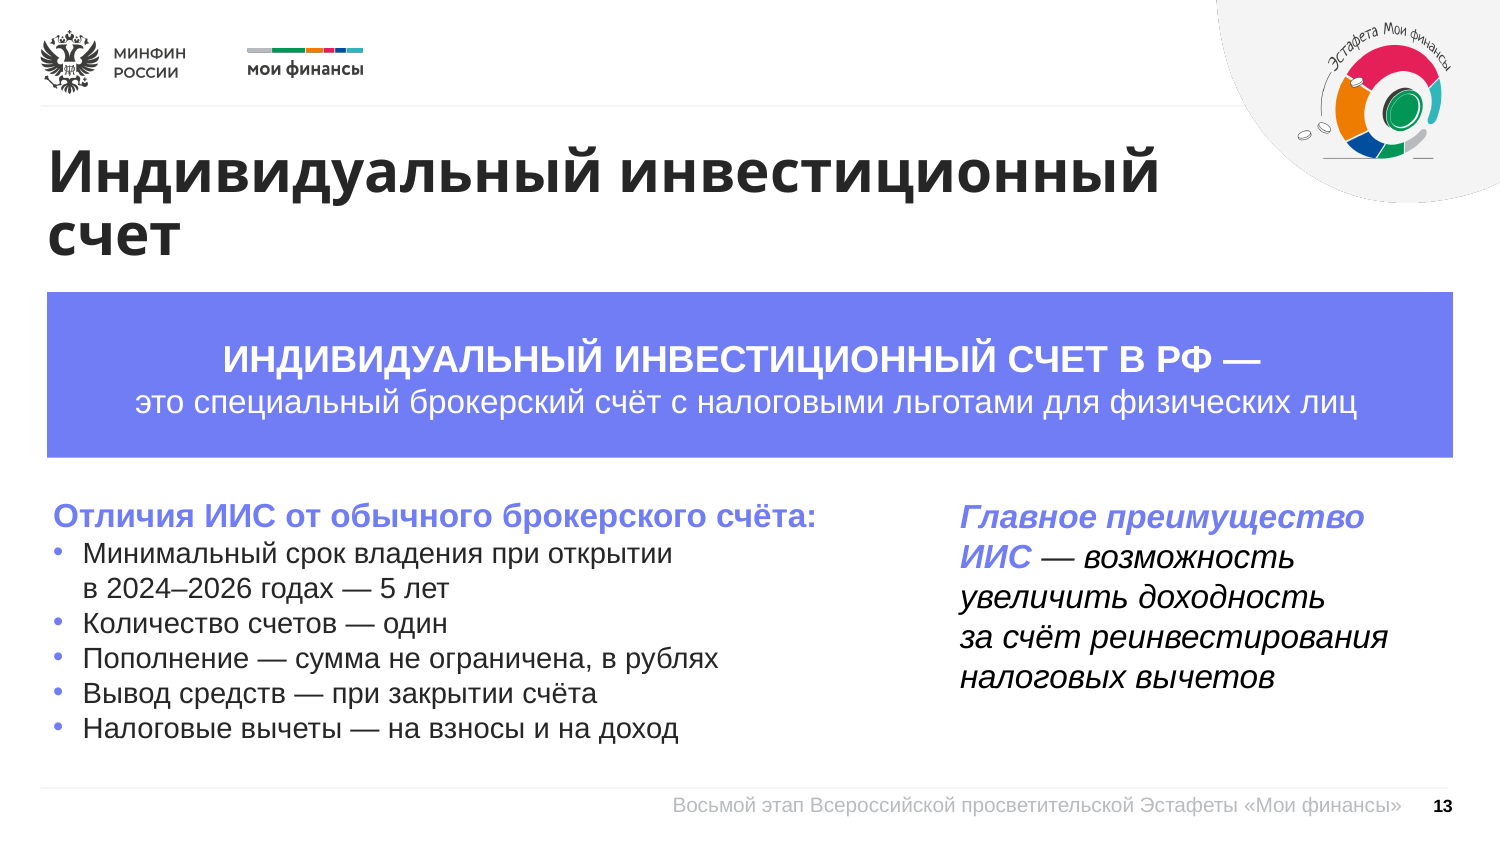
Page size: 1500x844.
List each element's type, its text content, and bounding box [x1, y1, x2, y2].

text_box ИНДИВИДУАЛЬНЫЙ ИНВЕСТИЦИОННЫЙ СЧЕТ В РФ — это специальный брокерский счёт с налоговыми льготами для физических лиц [93, 329, 1401, 426]
slide_number 13 [1402, 794, 1453, 844]
text_box Главное преимущество ИИС — возможность увеличить доходность за счёт реинвестирования налоговых вычетов [960, 495, 1446, 695]
text_box Отличия ИИС от обычного брокерского счёта: Минимальный срок владения при открытии в 2024–2026 годах — 5 лет Количество счетов — один Пополнение — сумма не ограничена, в рублях Вывод средств — при закрытии счёта Налоговые вычеты — на взносы и на доход [53, 494, 838, 753]
text_box [47, 292, 1453, 458]
picture [247, 48, 363, 78]
picture [40, 30, 185, 94]
picture [1216, 0, 1500, 203]
text_box Индивидуальный инвестиционный счет [47, 142, 1176, 261]
